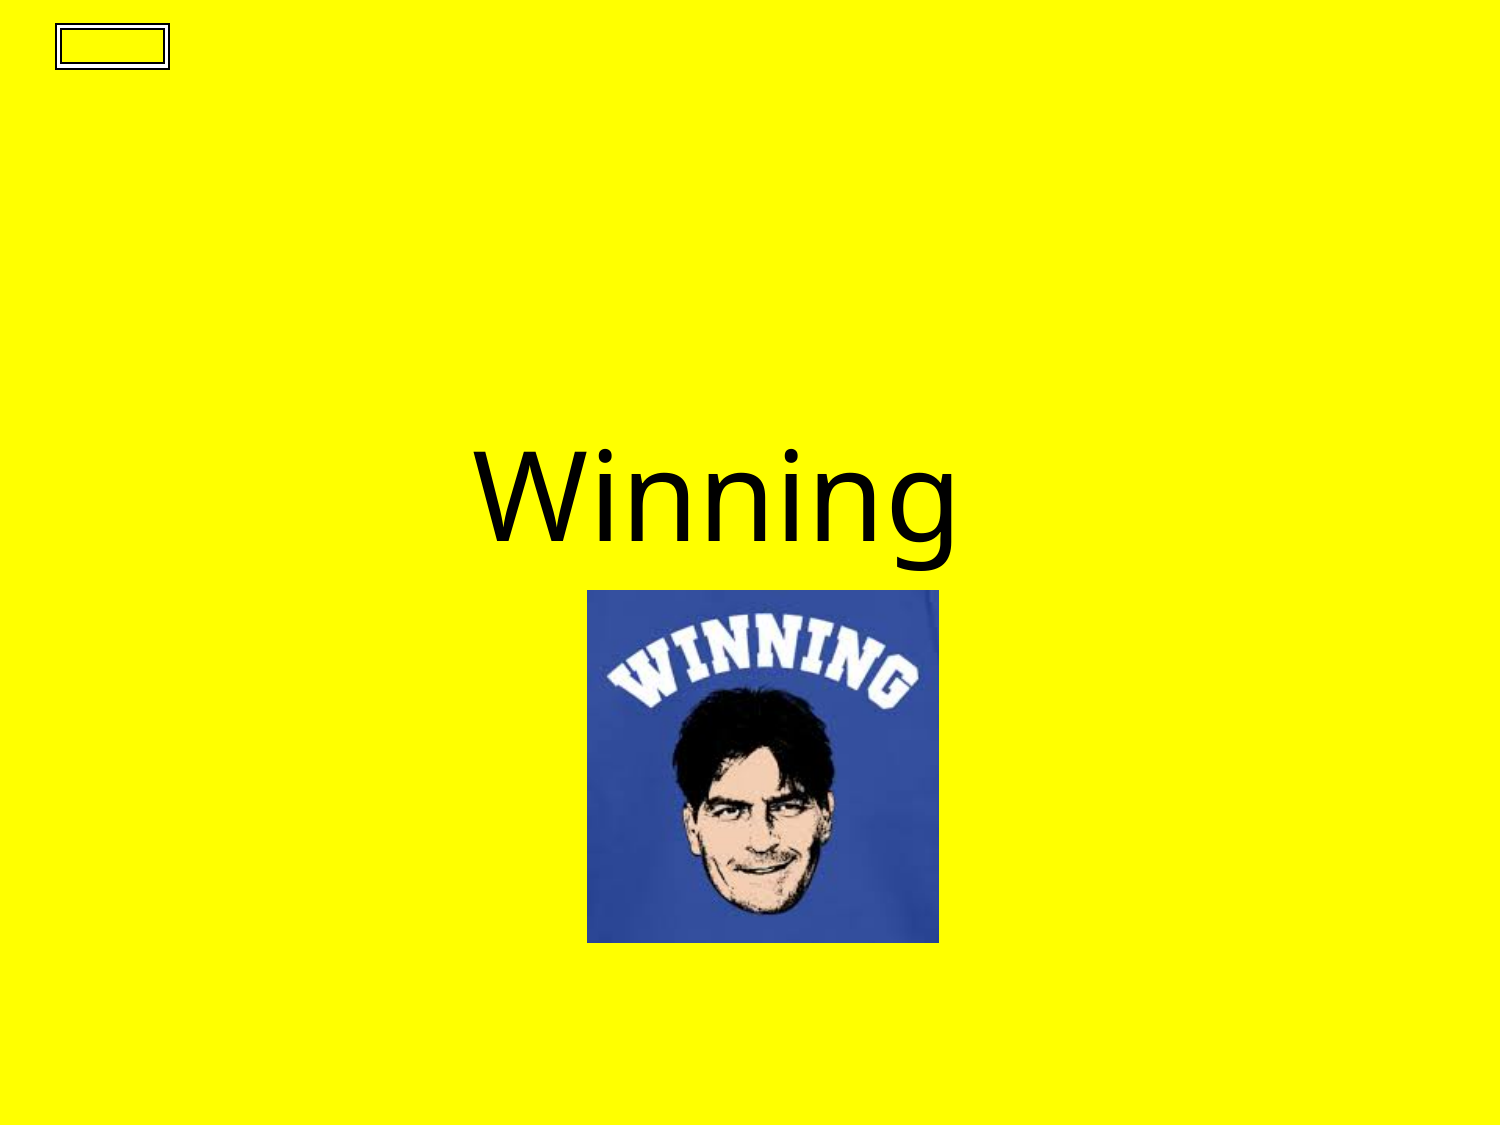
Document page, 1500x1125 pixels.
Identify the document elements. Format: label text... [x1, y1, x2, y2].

title Winning [112, 184, 1388, 576]
text_box [55, 23, 170, 70]
picture [587, 590, 939, 943]
